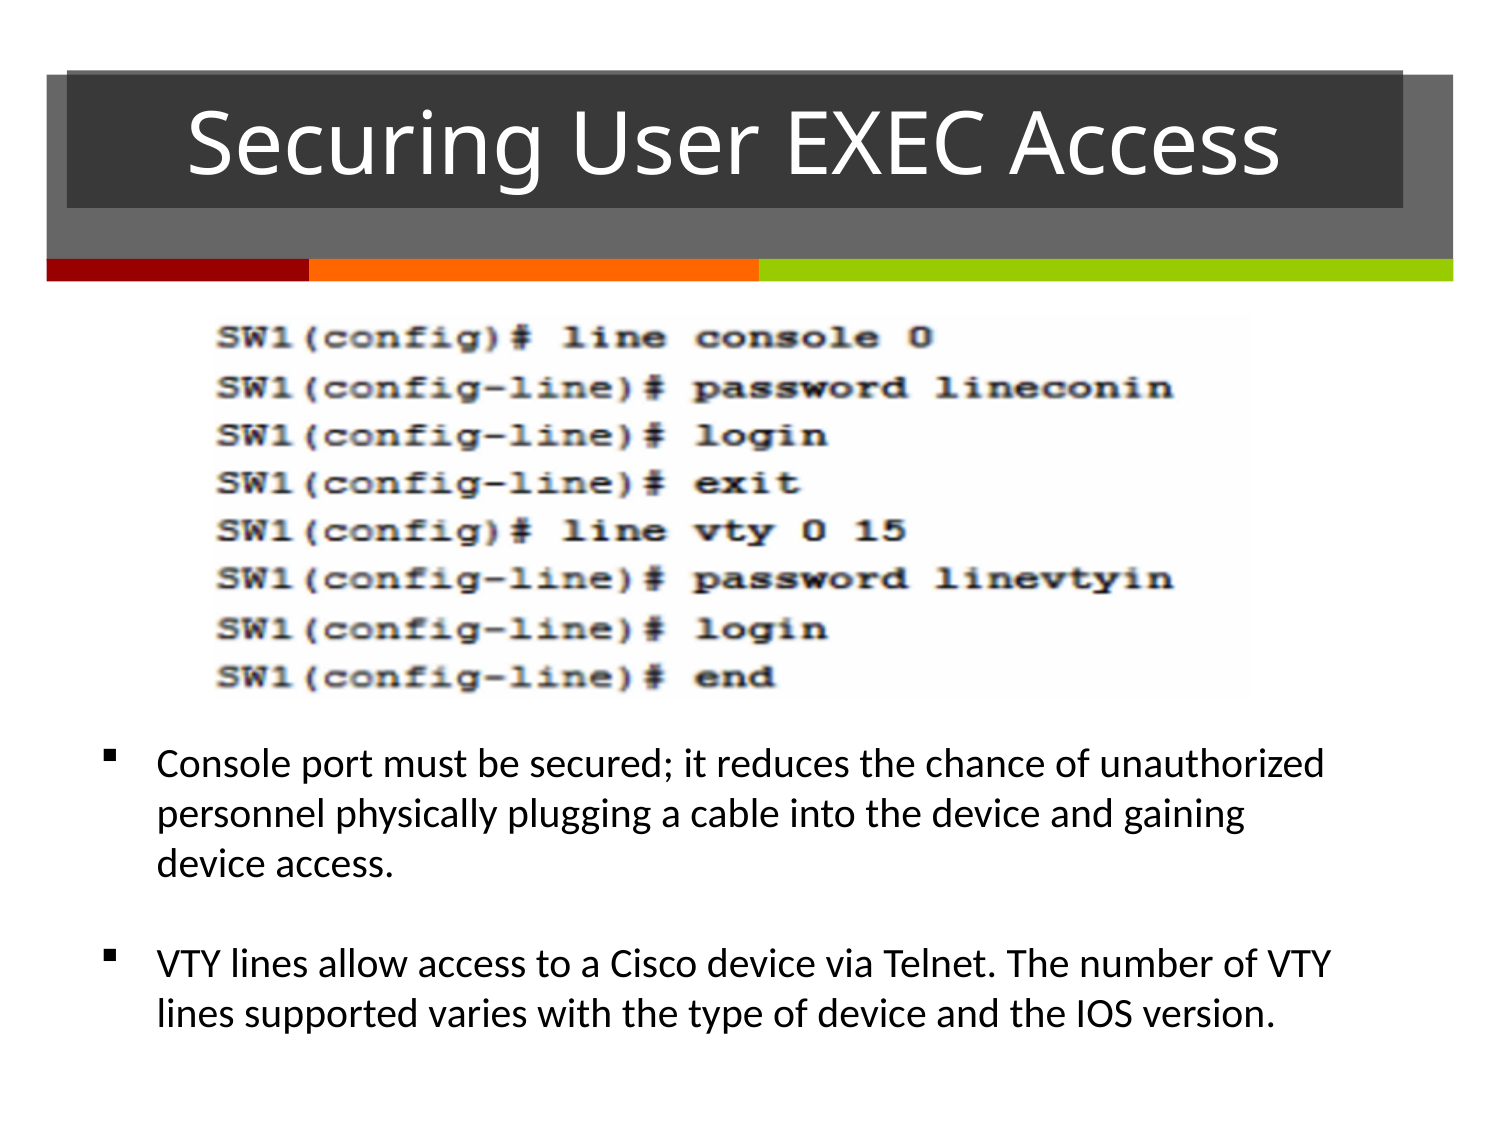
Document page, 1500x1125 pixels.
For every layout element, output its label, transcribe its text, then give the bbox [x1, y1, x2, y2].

picture [214, 314, 1251, 699]
title Securing User EXEC Access [66, 70, 1404, 208]
text_box Console port must be secured; it reduces the chance of unauthorized personnel physically plugging a cable into the device and gaining device access. VTY lines allow access to a Cisco device via Telnet. The number of VTY lines supported varies with the type of device and the IOS version. [85, 728, 1372, 1088]
